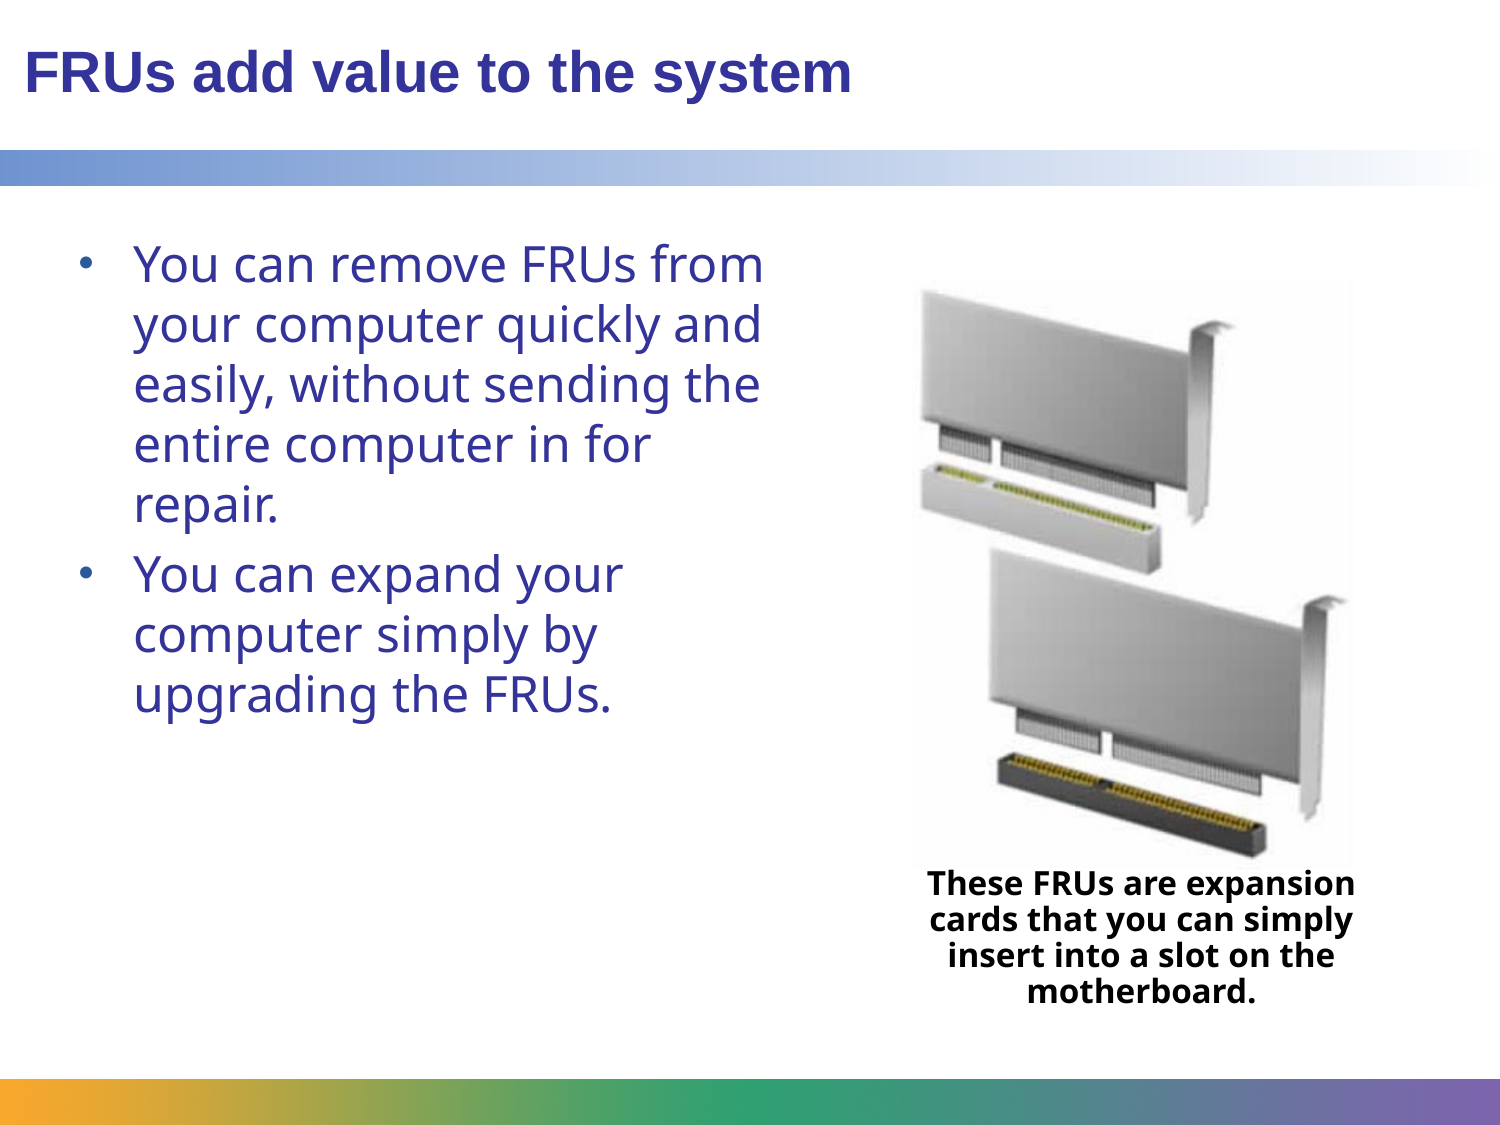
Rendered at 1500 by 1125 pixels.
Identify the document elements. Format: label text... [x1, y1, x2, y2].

picture [911, 280, 1356, 872]
picture [0, 1079, 1500, 1125]
list You can remove FRUs from your computer quickly and easily, without sending the entire computer in for repair. You can expand your computer simply by upgrading the FRUs. [62, 224, 816, 766]
title FRUs add value to the system [9, 0, 1411, 138]
text_box These FRUs are expansion cards that you can simply insert into a slot on the motherboard. [875, 859, 1409, 1078]
